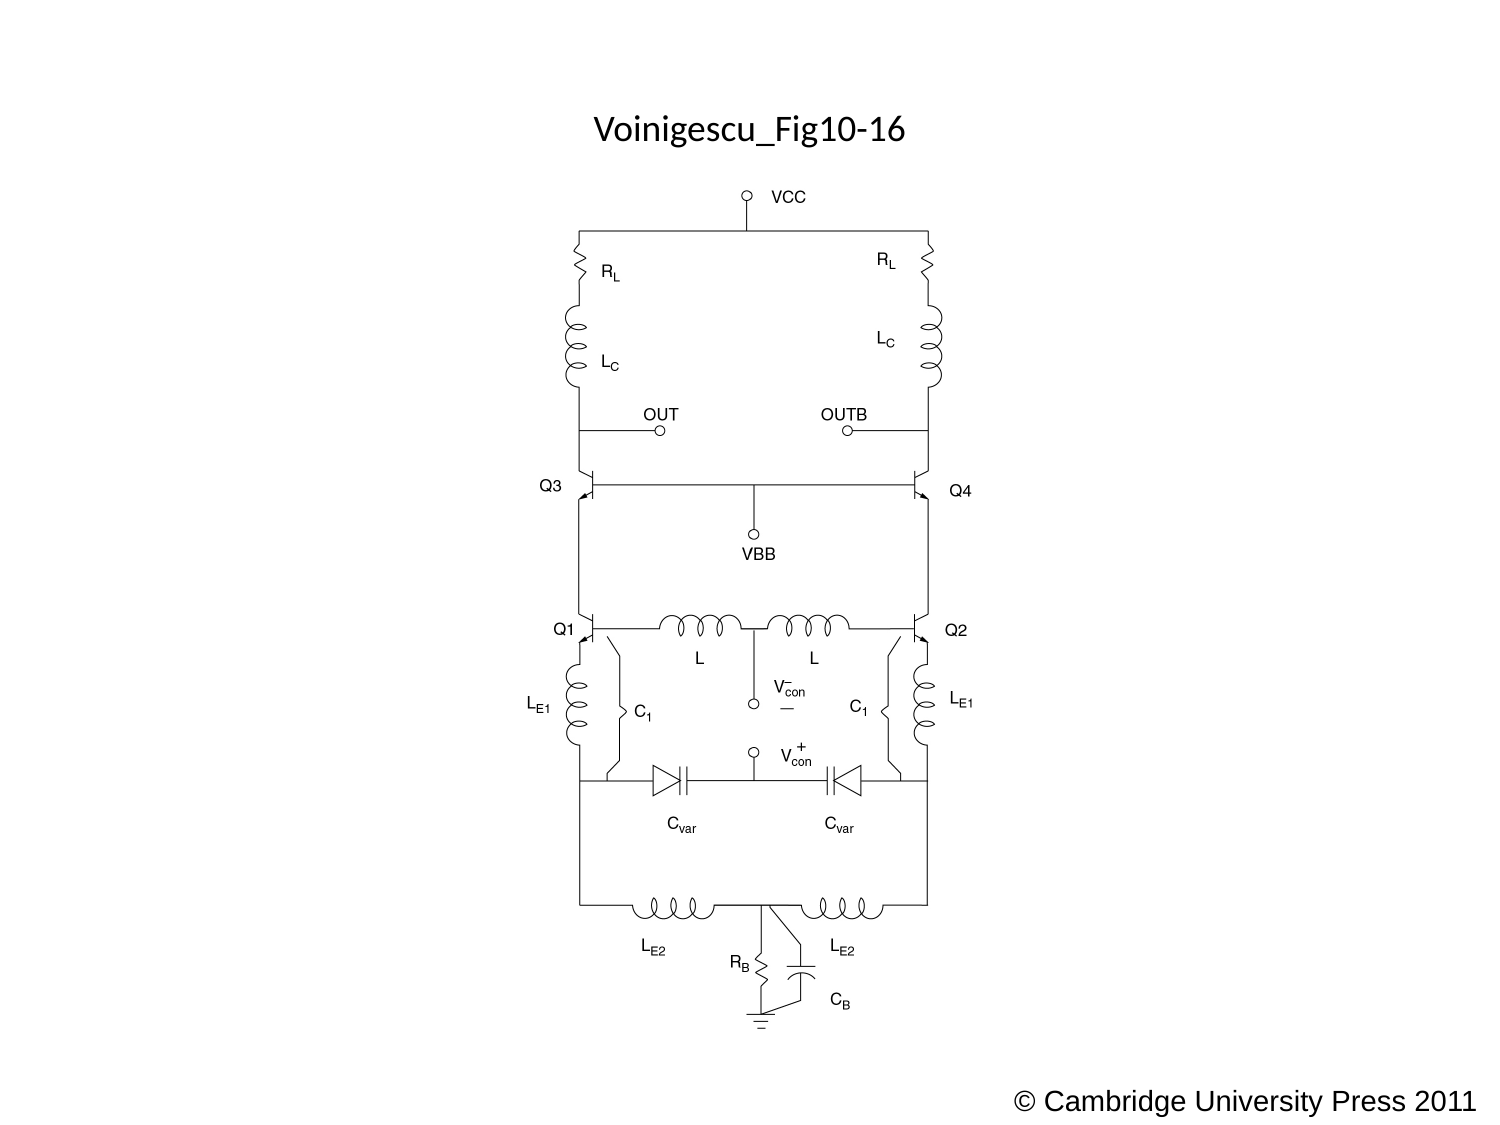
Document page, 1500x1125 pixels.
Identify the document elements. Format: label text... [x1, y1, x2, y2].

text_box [526, 95, 974, 1029]
text_box © Cambridge University Press 2011 [907, 1074, 1493, 1125]
